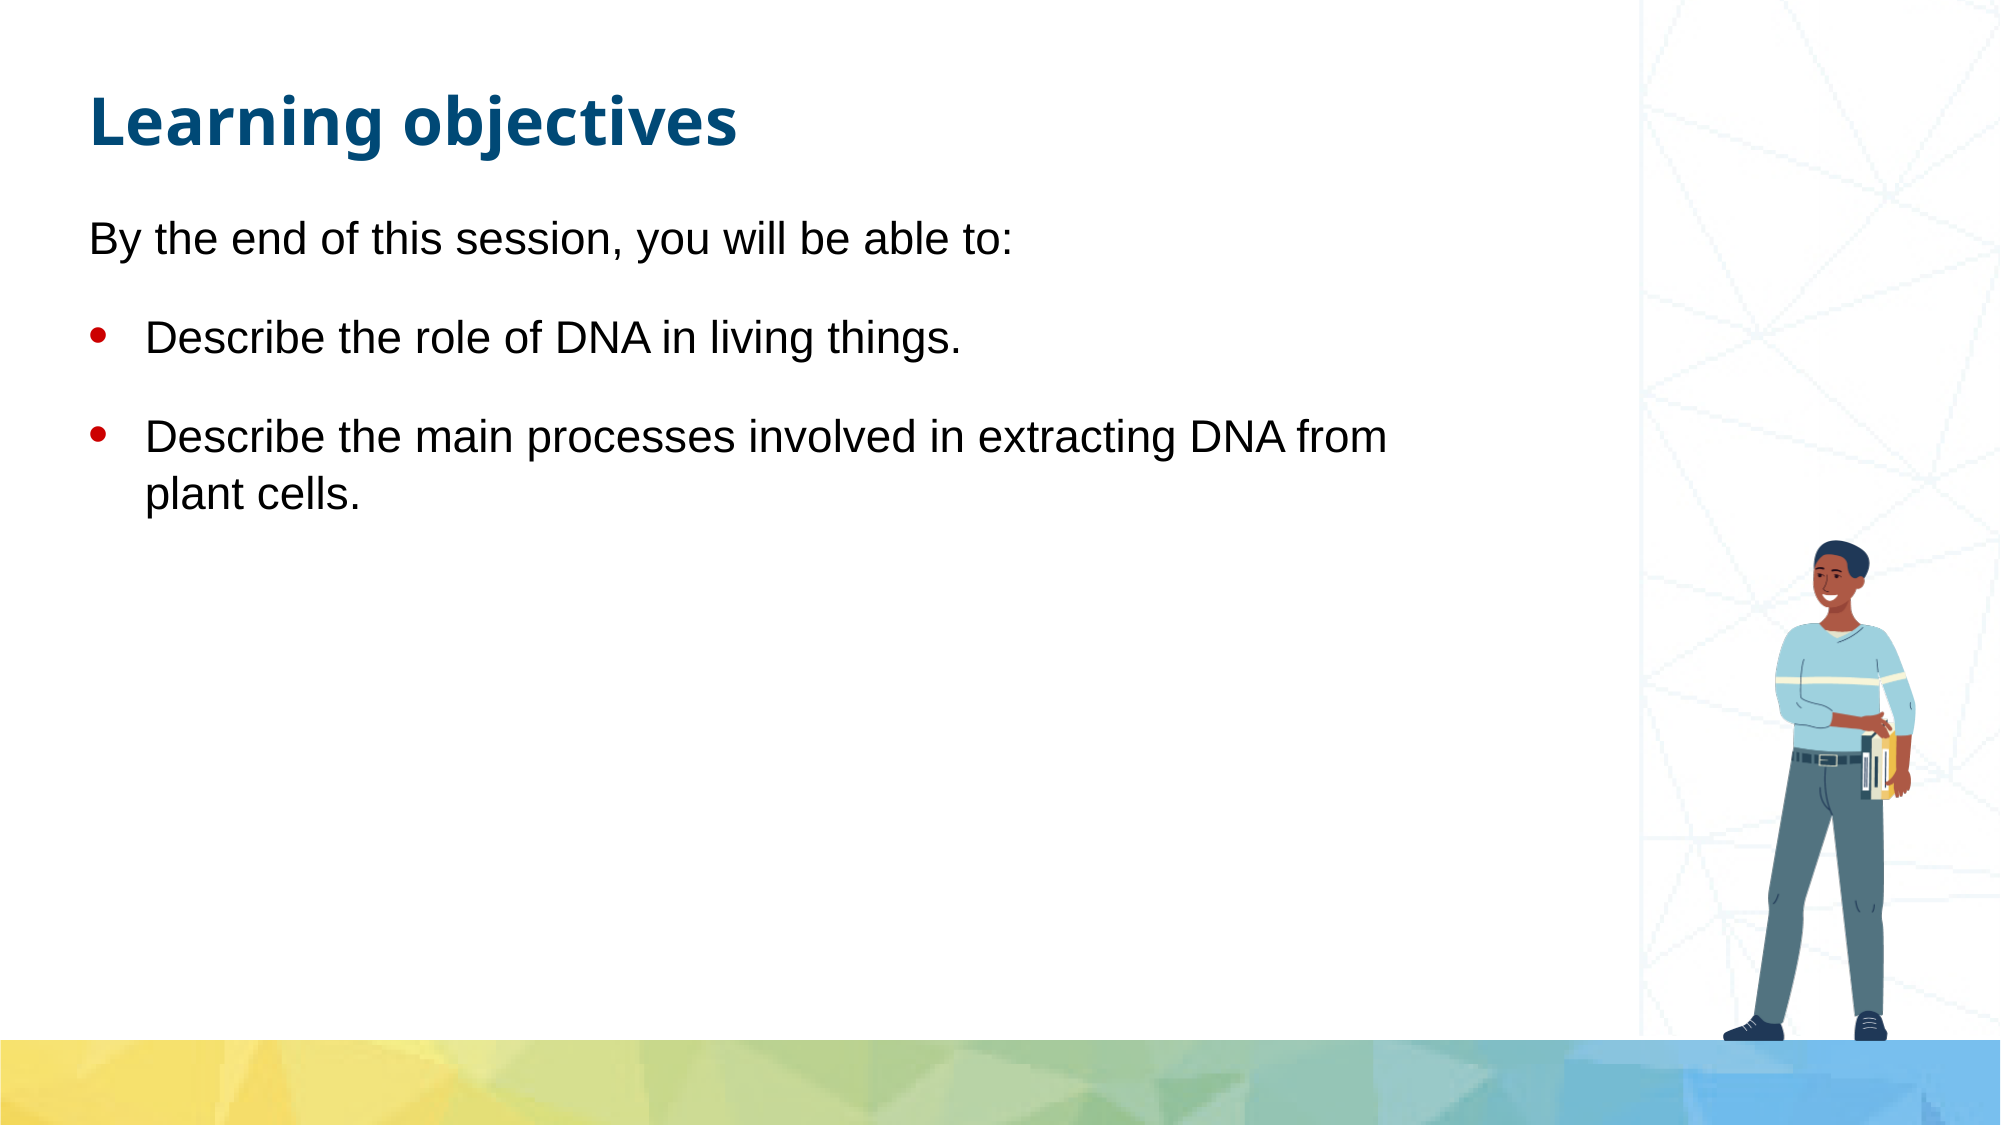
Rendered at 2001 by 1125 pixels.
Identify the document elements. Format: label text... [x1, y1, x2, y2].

picture [0, 0, 2001, 1125]
list By the end of this session, you will be able to: Describe the role of DNA in living things. Describe the main processes involved in extracting DNA from plant cells. [88, 206, 1474, 879]
title Learning objectives [88, 88, 1565, 161]
